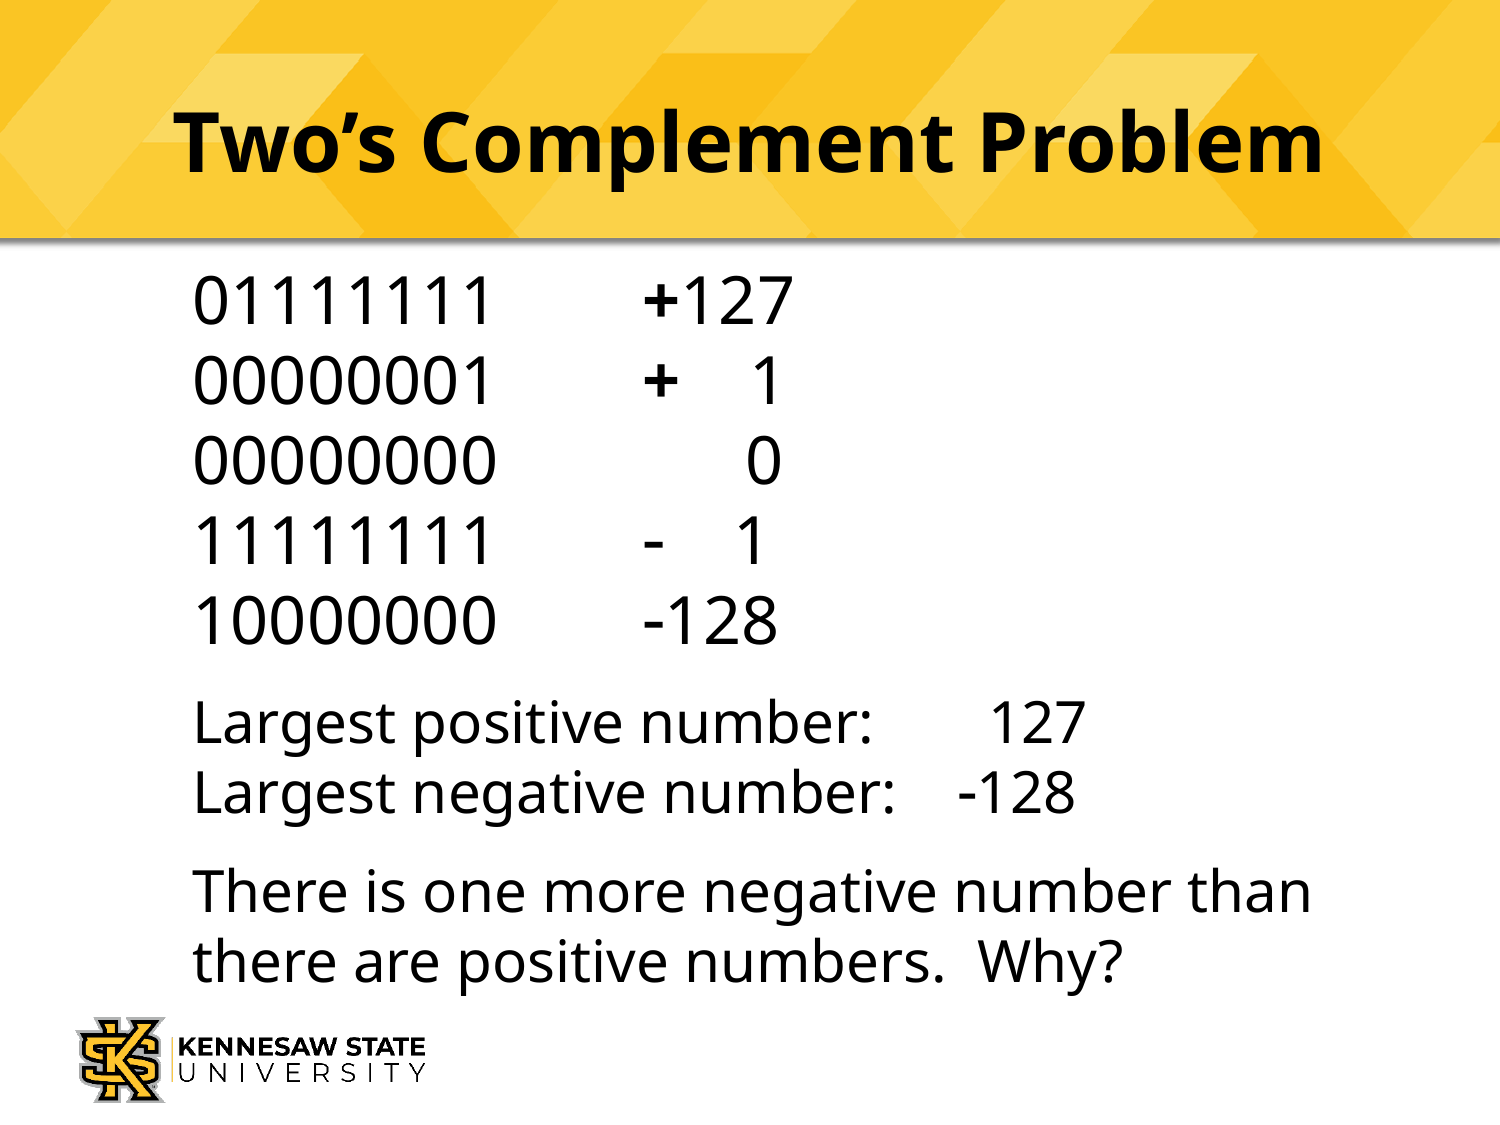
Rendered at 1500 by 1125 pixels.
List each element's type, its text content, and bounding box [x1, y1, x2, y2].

text_box Largest positive number: 127 Largest negative number: 128 There is one more negative number than there are positive numbers. Why? [174, 675, 1377, 1004]
picture [0, 0, 1500, 251]
text_box 01111111 +127 00000001 + 1 00000000 0 11111111  1 10000000 128 [174, 248, 1393, 668]
title Two’s Complement Problem [75, 45, 1425, 233]
picture [75, 1017, 425, 1103]
